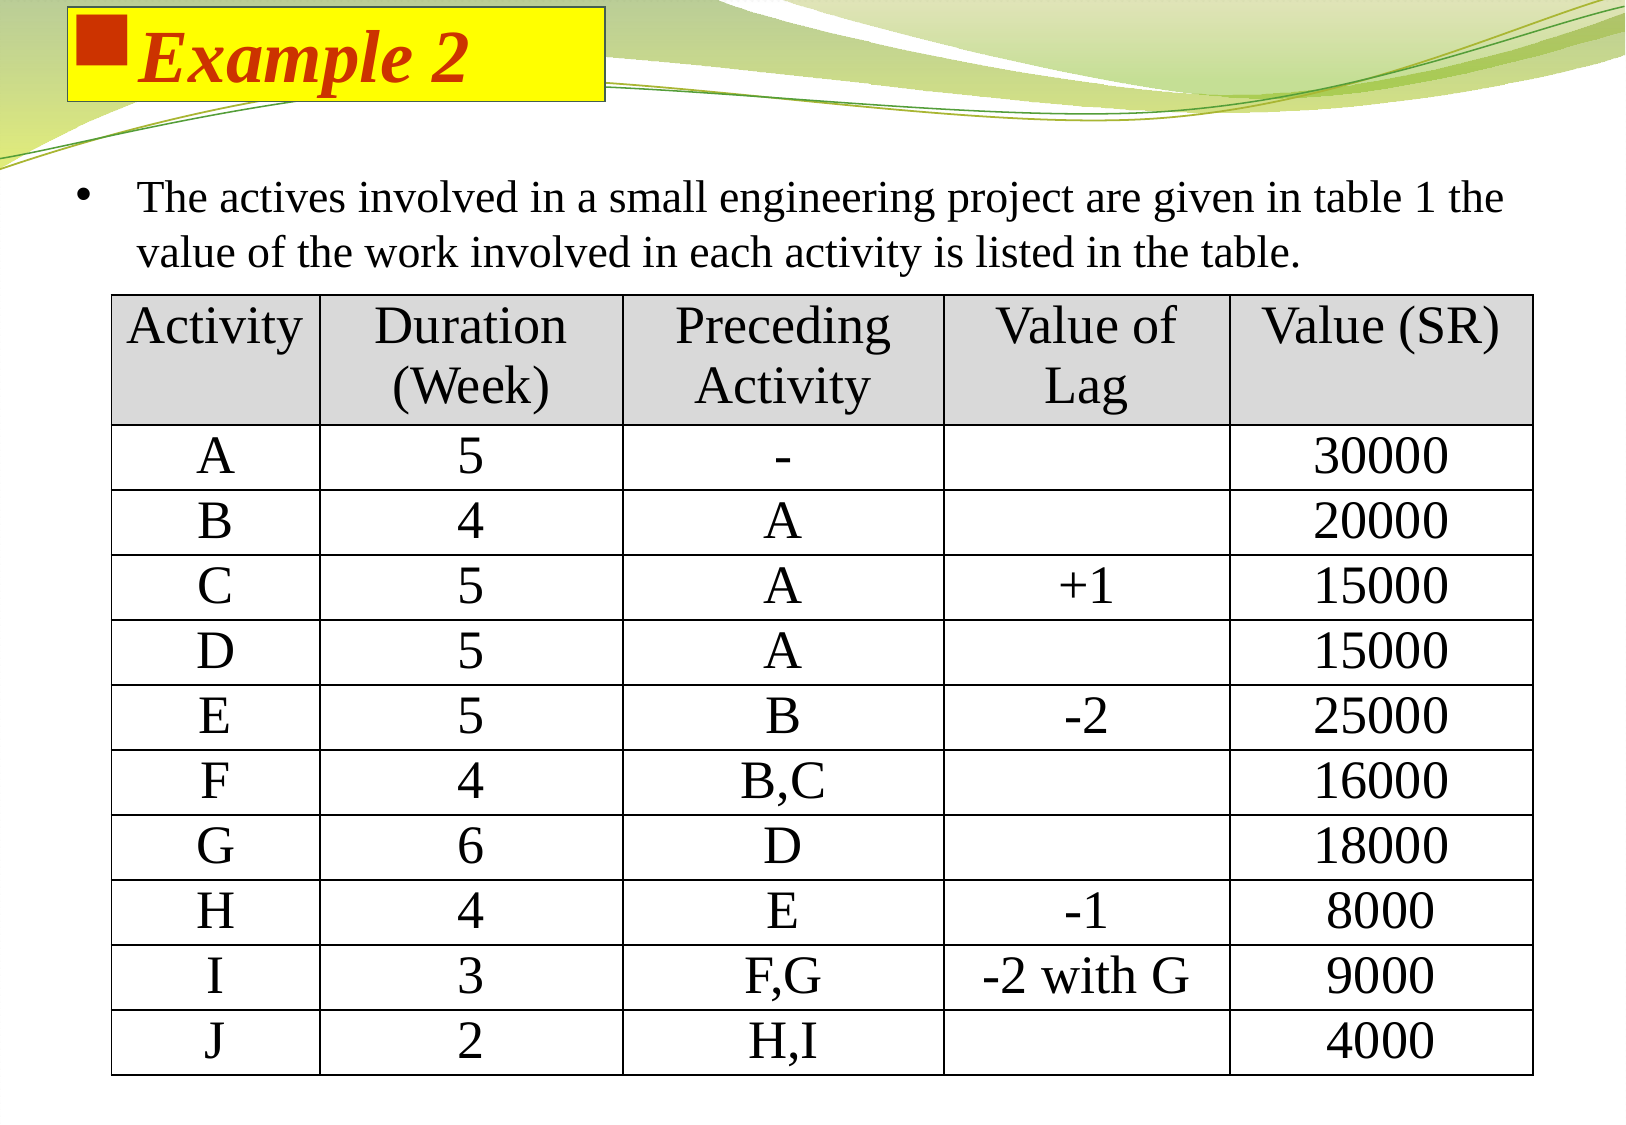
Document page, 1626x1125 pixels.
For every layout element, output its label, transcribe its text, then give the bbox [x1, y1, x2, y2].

table_cell F [112, 751, 319, 814]
table_header Activity [112, 296, 319, 424]
table_cell 15000 [1231, 556, 1532, 619]
table_cell 30000 [1231, 426, 1532, 489]
table_cell [945, 1011, 1229, 1074]
table_cell 4000 [1231, 1011, 1532, 1074]
text_box Example 2 [67, 7, 606, 102]
table_cell 20000 [1231, 491, 1532, 554]
table_cell [945, 751, 1229, 814]
table_cell C [112, 556, 319, 619]
table_cell B,C [624, 751, 943, 814]
table_cell - [624, 426, 943, 489]
table_cell H,I [624, 1011, 943, 1074]
table_header Value (SR) [1231, 296, 1532, 424]
table_cell 4 [321, 491, 622, 554]
text_box The actives involved in a small engineering project are given in table 1 the value of the work involved in each activity is listed in the table. [60, 159, 1625, 284]
table_cell 3 [321, 946, 622, 1009]
table_cell [945, 621, 1229, 684]
table_cell A [112, 426, 319, 489]
table_cell 4 [321, 881, 622, 944]
table_cell E [112, 686, 319, 749]
table_cell A [624, 556, 943, 619]
table_cell B [624, 686, 943, 749]
table_cell -1 [945, 881, 1229, 944]
table_cell A [624, 621, 943, 684]
table_cell 15000 [1231, 621, 1532, 684]
table_cell 16000 [1231, 751, 1532, 814]
table_cell D [112, 621, 319, 684]
table_cell G [112, 816, 319, 879]
table_cell H [112, 881, 319, 944]
table_cell +1 [945, 556, 1229, 619]
table_cell [945, 491, 1229, 554]
table_cell 5 [321, 621, 622, 684]
table_header Preceding Activity [624, 296, 943, 424]
table_cell [945, 816, 1229, 879]
table_cell 5 [321, 556, 622, 619]
table_cell I [112, 946, 319, 1009]
table_cell J [112, 1011, 319, 1074]
table_cell B [112, 491, 319, 554]
table_cell 25000 [1231, 686, 1532, 749]
table_header Duration (Week) [321, 296, 622, 424]
table_cell 4 [321, 751, 622, 814]
table_cell 9000 [1231, 946, 1532, 1009]
table_cell 2 [321, 1011, 622, 1074]
table_cell -2 [945, 686, 1229, 749]
table_cell E [624, 881, 943, 944]
table_cell [945, 426, 1229, 489]
table_cell 18000 [1231, 816, 1532, 879]
table_cell 6 [321, 816, 622, 879]
table_cell 8000 [1231, 881, 1532, 944]
table_cell -2 with G [945, 946, 1229, 1009]
table_cell 5 [321, 426, 622, 489]
table_header Value of Lag [945, 296, 1229, 424]
table_cell A [624, 491, 943, 554]
table_cell D [624, 816, 943, 879]
table_cell 5 [321, 686, 622, 749]
table_cell F,G [624, 946, 943, 1009]
